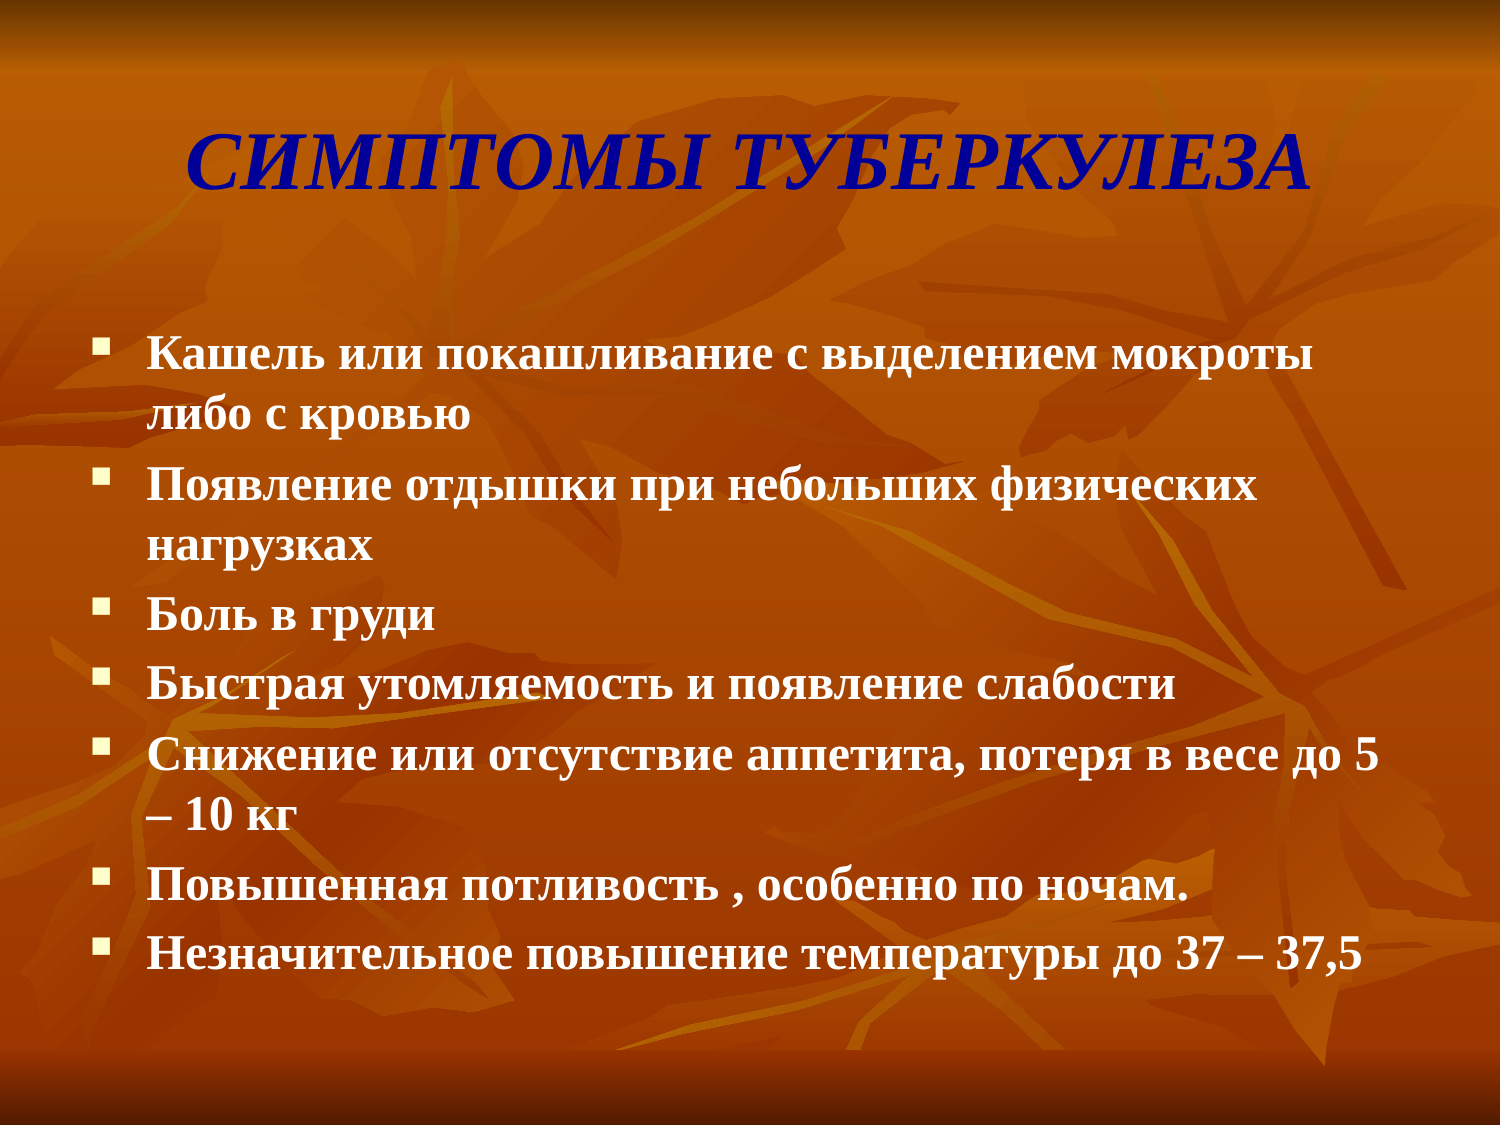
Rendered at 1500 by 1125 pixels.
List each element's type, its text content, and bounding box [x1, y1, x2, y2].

list Кашель или покашливание с выделением мокроты либо с кровью Появление отдышки при небольших физических нагрузках Боль в груди Быстрая утомляемость и появление слабости Снижение или отсутствие аппетита, потеря в весе до 5 – 10 кг Повышенная потливость , особенно по ночам. Незначительное повышение температуры до 37 – 37,5 [74, 312, 1426, 1038]
title СИМПТОМЫ ТУБЕРКУЛЕЗА [74, 62, 1426, 251]
